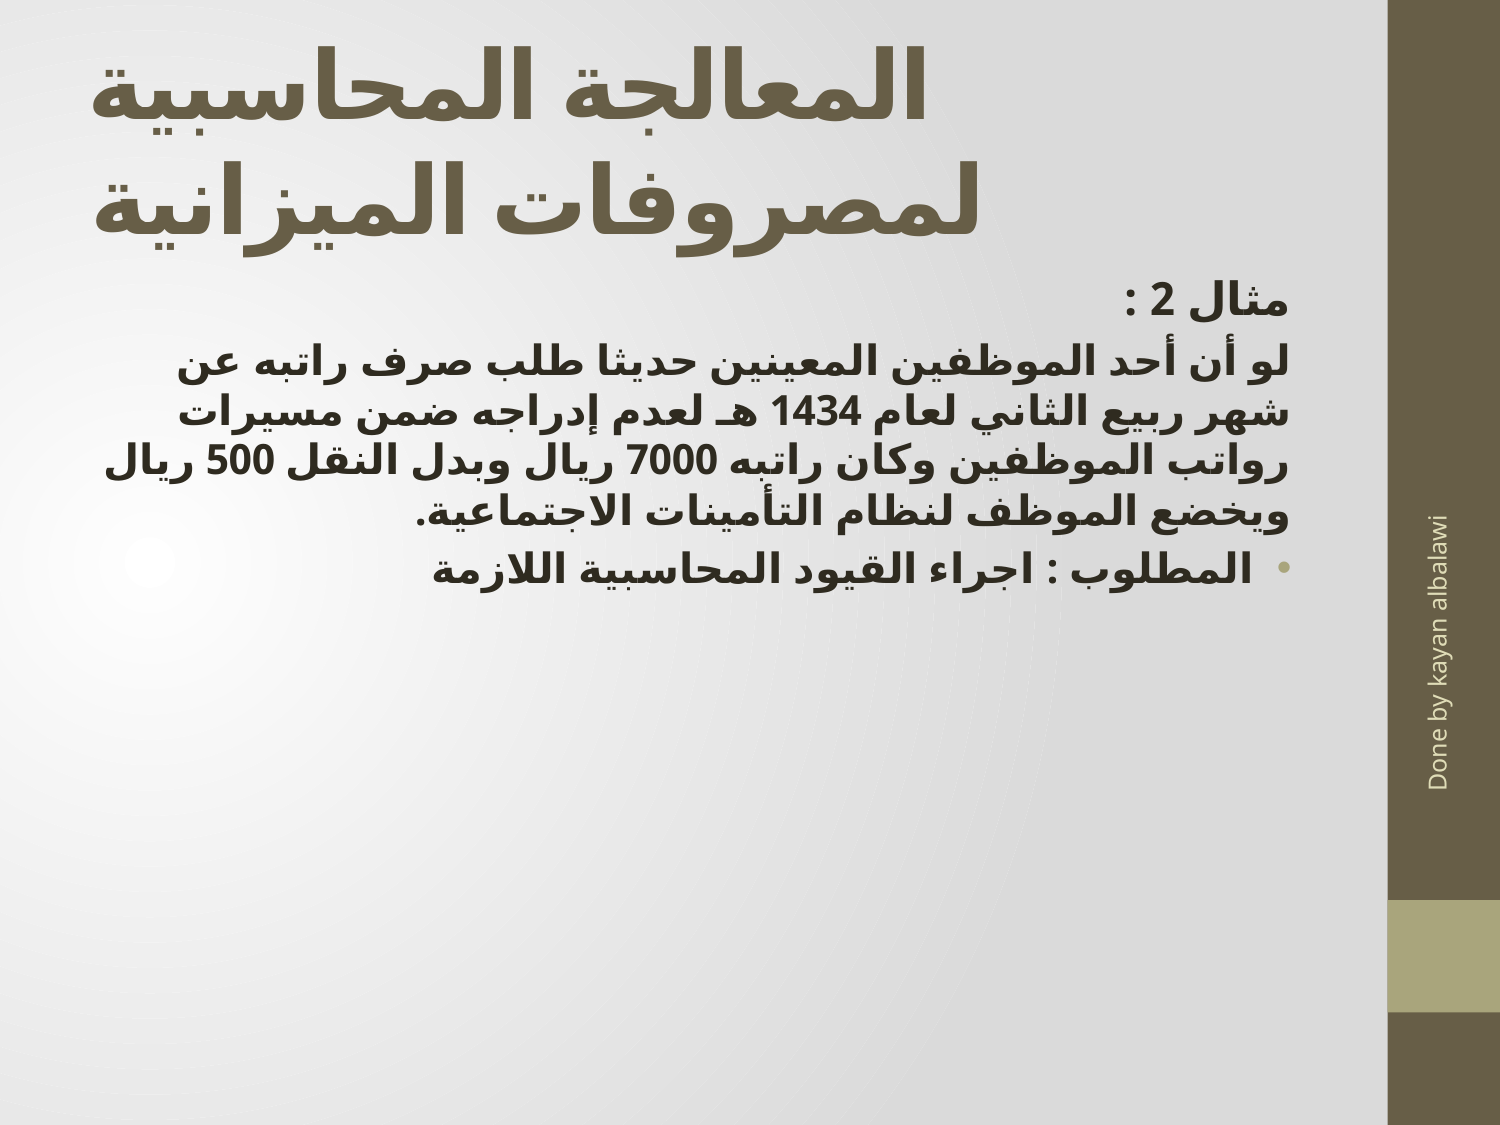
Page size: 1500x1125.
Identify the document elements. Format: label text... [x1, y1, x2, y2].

footer Done by kayan albalawi [1408, 500, 1469, 889]
list مثال 2 : لو أن أحد الموظفين المعينين حديثا طلب صرف راتبه عن شهر ربيع الثاني لعام 1434 هـ لعدم إدراجه ضمن مسيرات رواتب الموظفين وكان راتبه 7000 ريال وبدل النقل 500 ريال ويخضع الموظف لنظام التأمينات الاجتماعية. المطلوب : اجراء القيود المحاسبية اللازمة [75, 262, 1325, 1050]
title المعالجة المحاسبية لمصروفات الميزانية [75, 45, 1325, 233]
